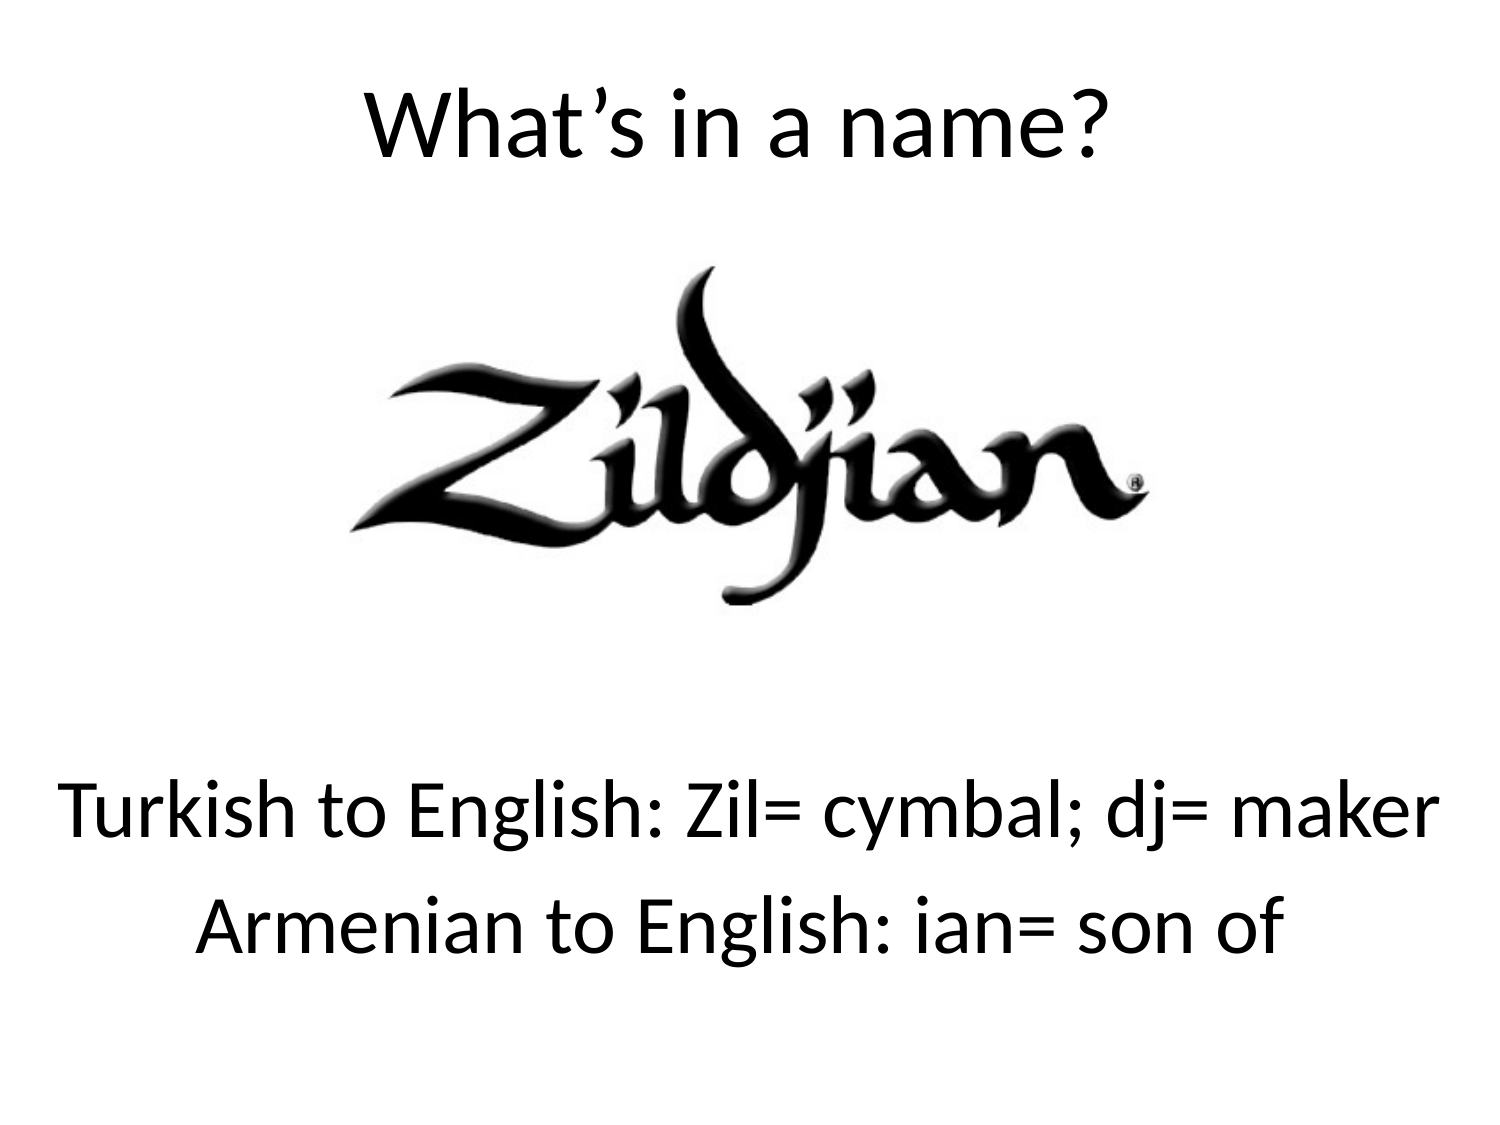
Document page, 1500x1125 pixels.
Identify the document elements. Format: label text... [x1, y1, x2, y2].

picture [320, 162, 1171, 730]
list What’s in a name? Turkish to English: Zil= cymbal; dj= maker Armenian to English: ian= son of [37, 50, 1463, 1088]
